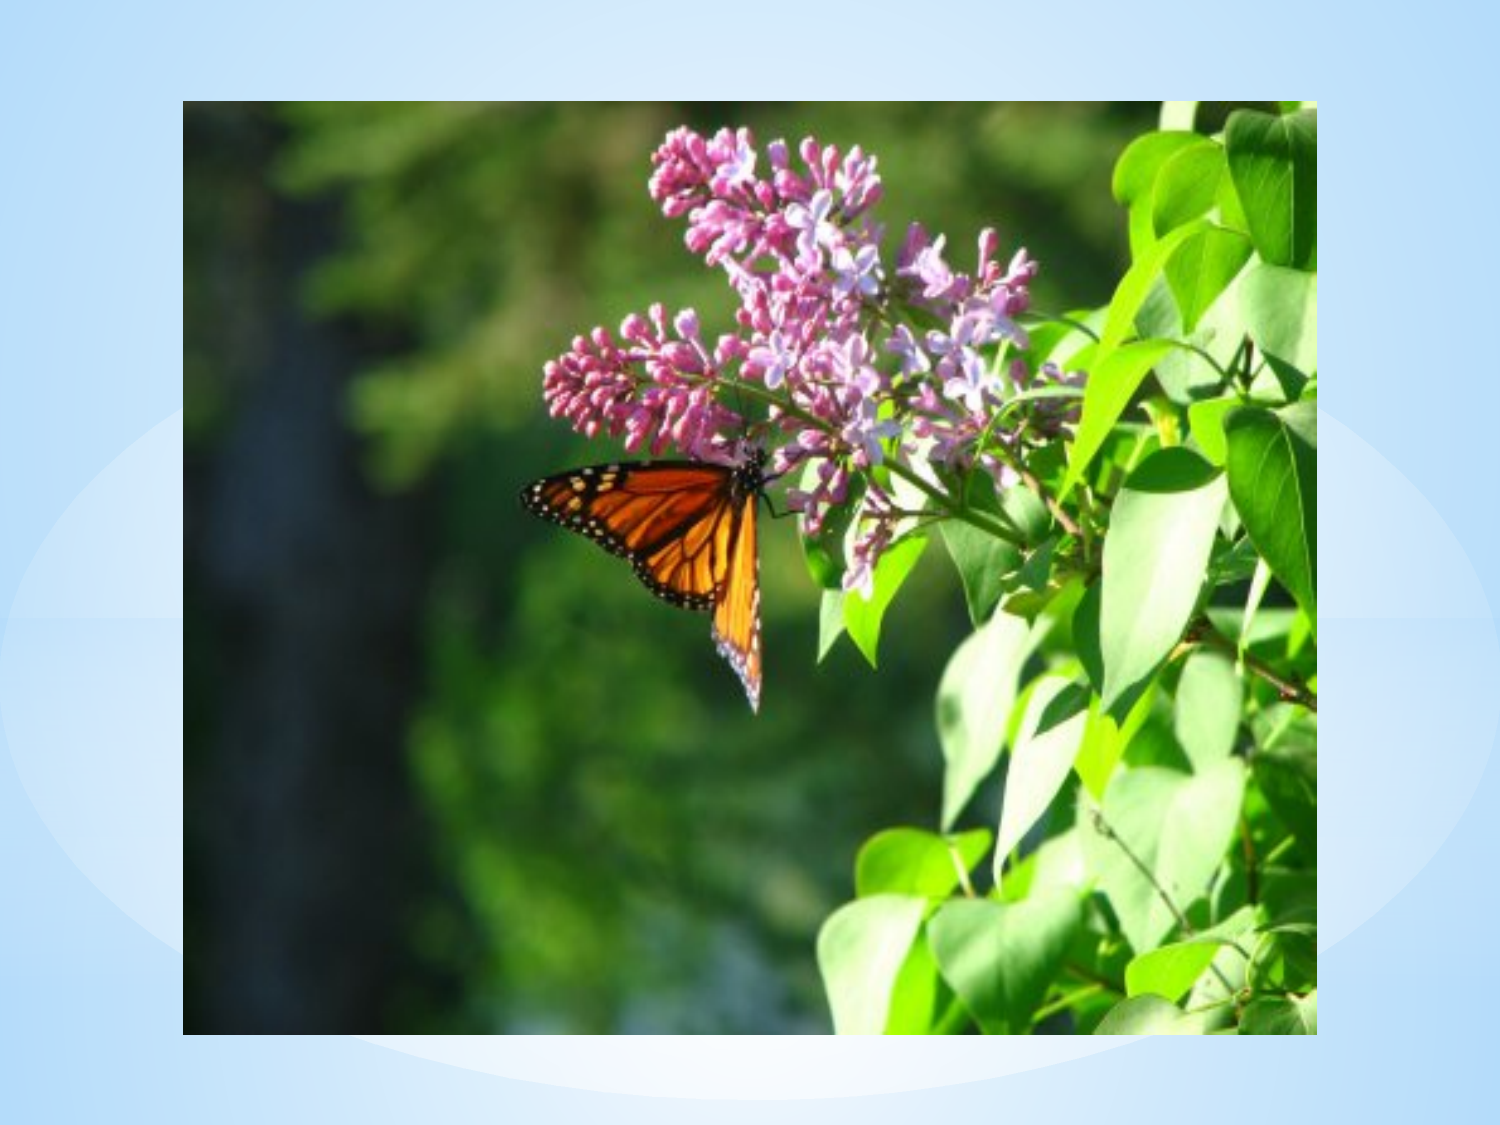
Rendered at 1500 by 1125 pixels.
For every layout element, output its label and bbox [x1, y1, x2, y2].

list [182, 101, 1318, 1036]
